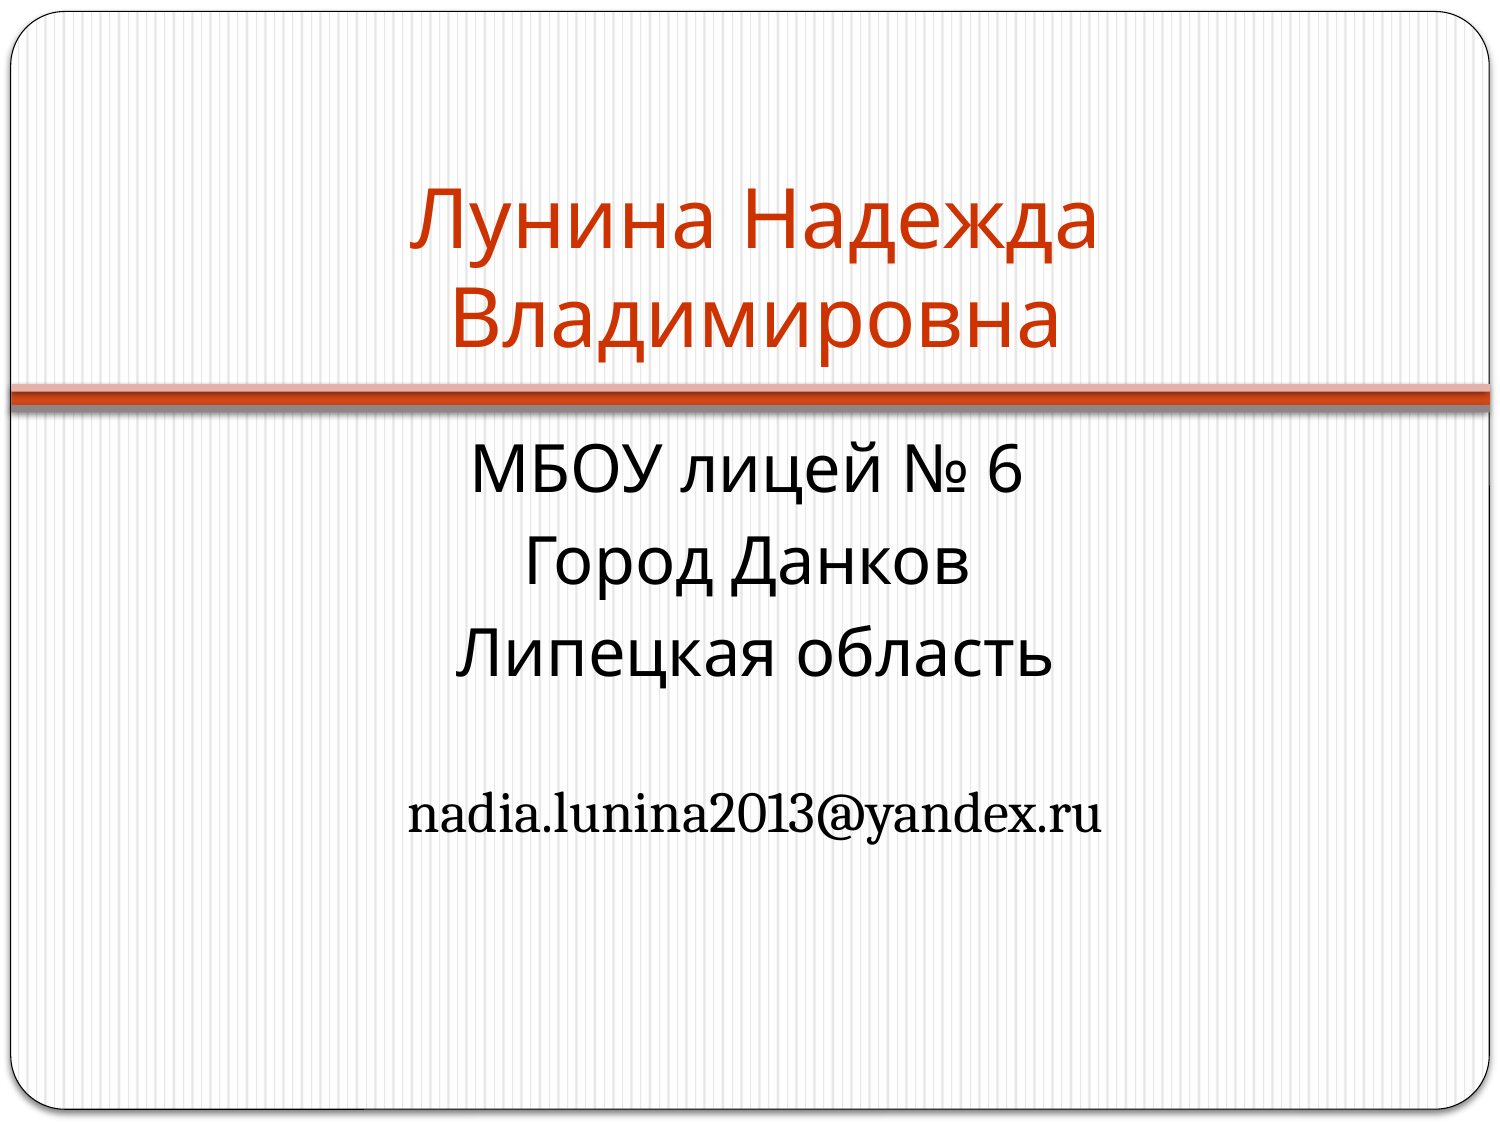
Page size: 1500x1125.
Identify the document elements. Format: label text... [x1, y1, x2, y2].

list МБОУ лицей № 6 Город Данков Липецкая область nadia.lunina2013@yandex.ru [118, 417, 1394, 1024]
title Лунина Надежда Владимировна [118, 156, 1394, 380]
